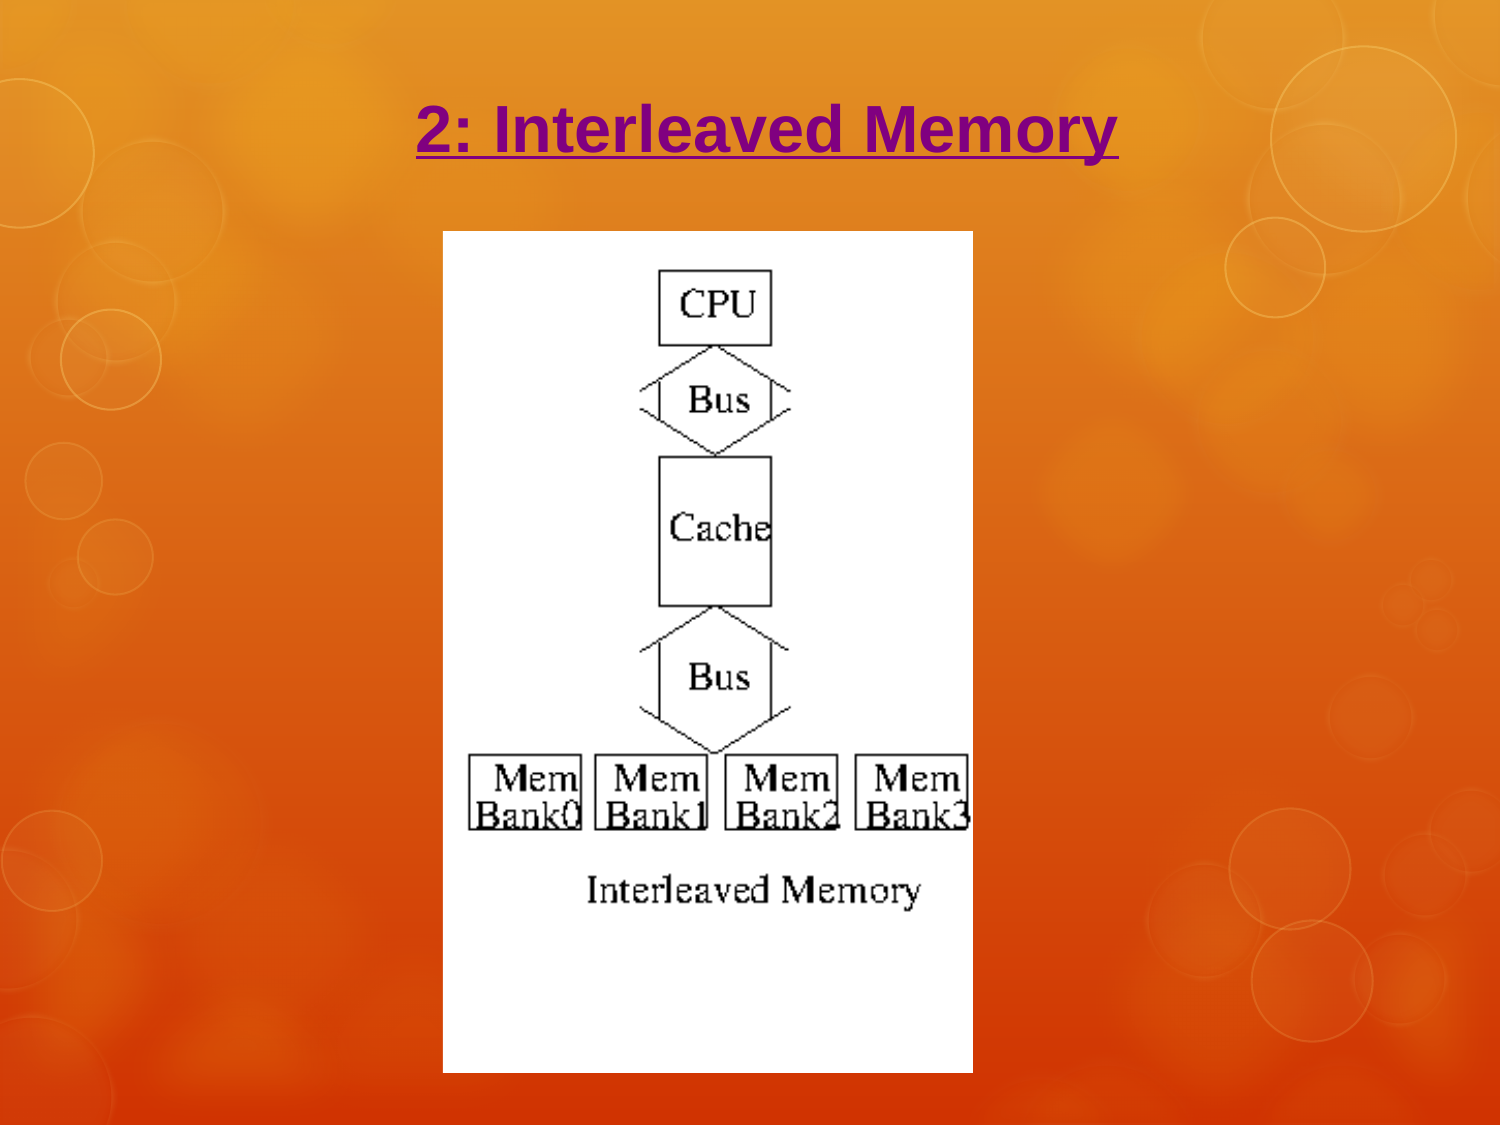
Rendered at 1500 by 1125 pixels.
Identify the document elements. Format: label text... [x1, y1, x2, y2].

picture [442, 231, 1178, 1074]
text_box 2: Interleaved Memory [17, 78, 1500, 173]
